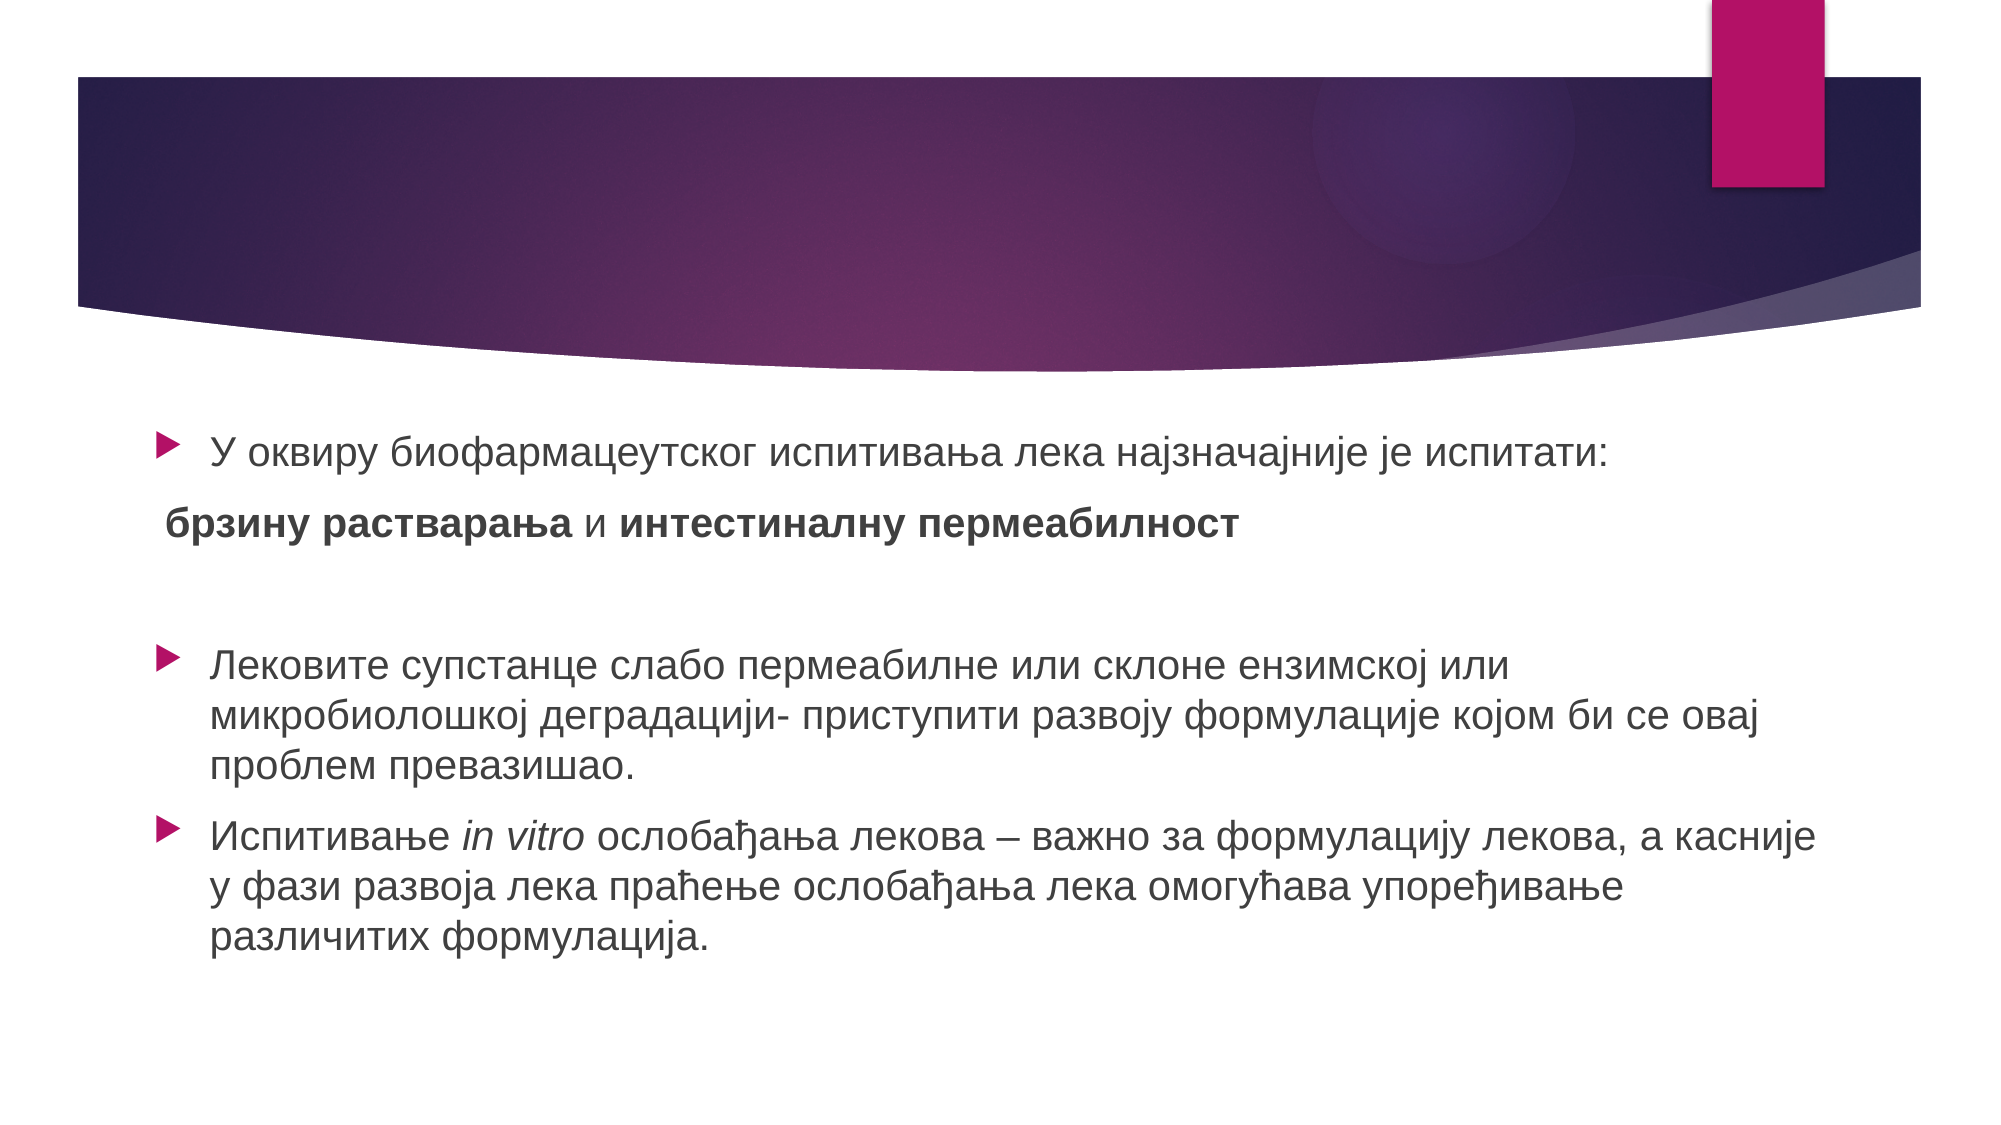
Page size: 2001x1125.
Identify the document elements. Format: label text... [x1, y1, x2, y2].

list У оквиру биофармацеутског испитивања лека најзначајније је испитати: брзину растварања и интестиналну пермеабилност Лековите супстанце слабо пермеабилне или склоне ензимској или микробиолошкој деградацији- приступити развоју формулације којом би се овај проблем превазишао. Испитивање in vitro ослобађања лекова – важно за формулацију лекова, а касније у фази развоја лека праћење ослобађања лека омогућава упоређивање различитих формулација. [138, 417, 1839, 1125]
